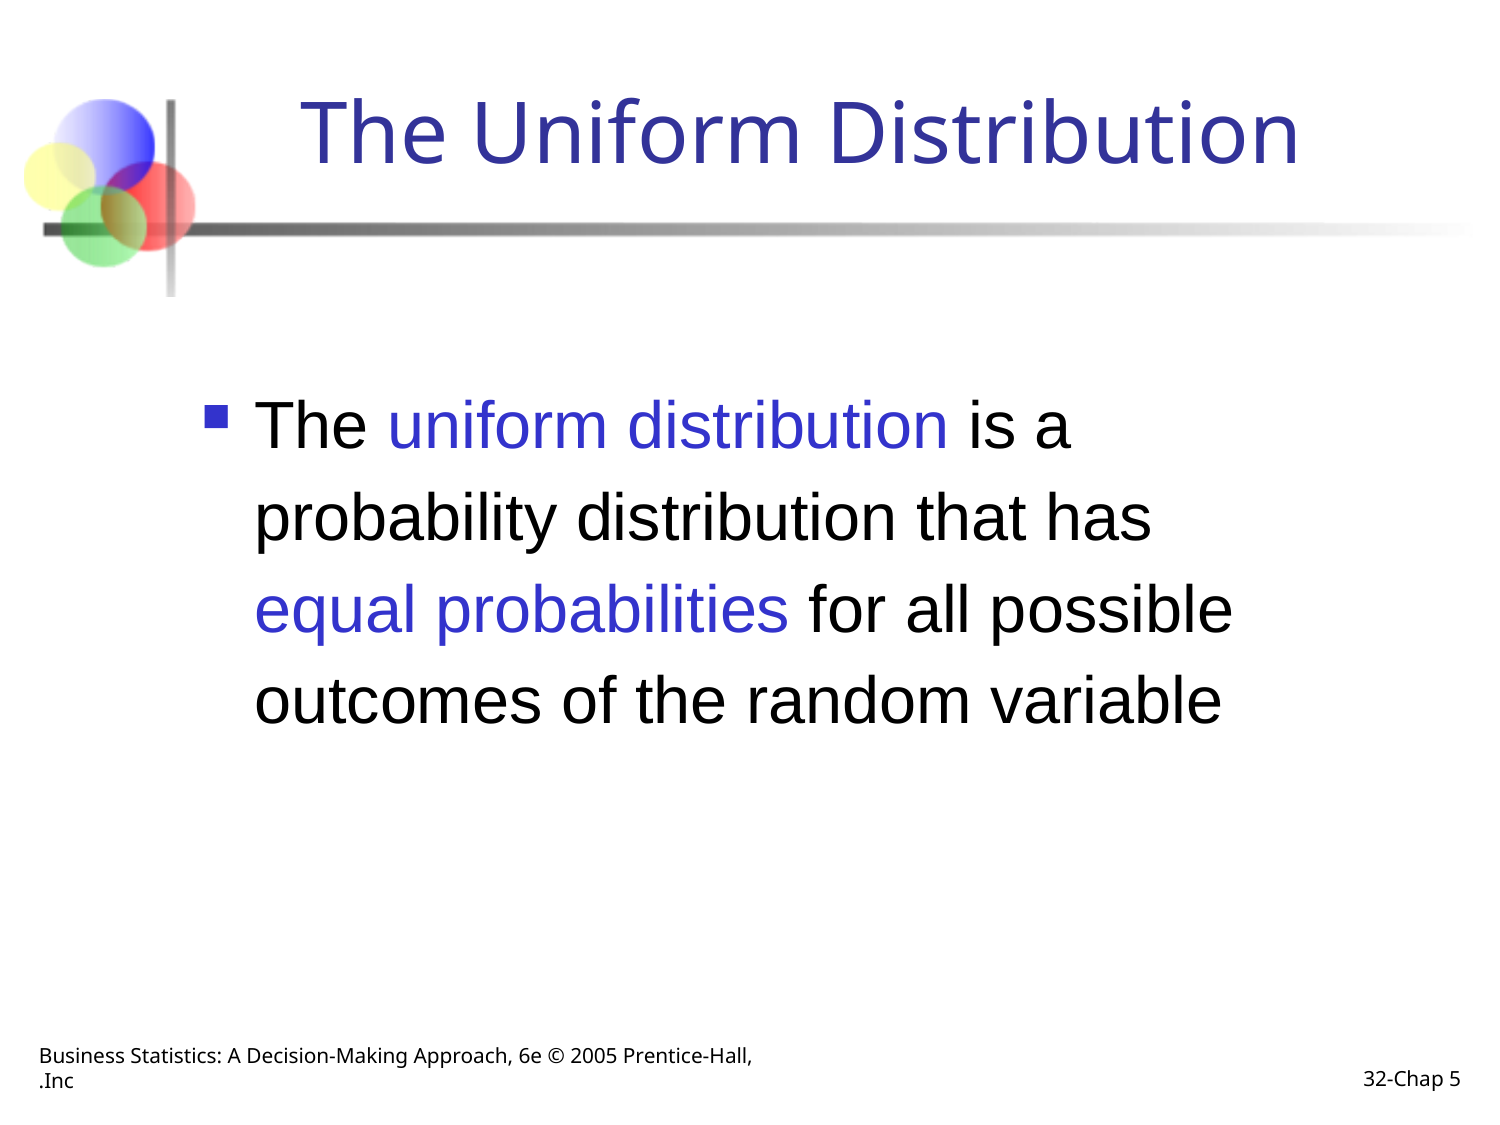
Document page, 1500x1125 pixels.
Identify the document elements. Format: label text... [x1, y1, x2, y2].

list The uniform distribution is a probability distribution that has equal probabilities for all possible outcomes of the random variable [187, 362, 1338, 763]
title The Uniform Distribution [162, 62, 1441, 188]
picture [24, 99, 1475, 297]
slide_number Chap 5-32 [1162, 1050, 1475, 1101]
footer Business Statistics: A Decision-Making Approach, 6e © 2005 Prentice-Hall, Inc. [24, 1050, 788, 1100]
